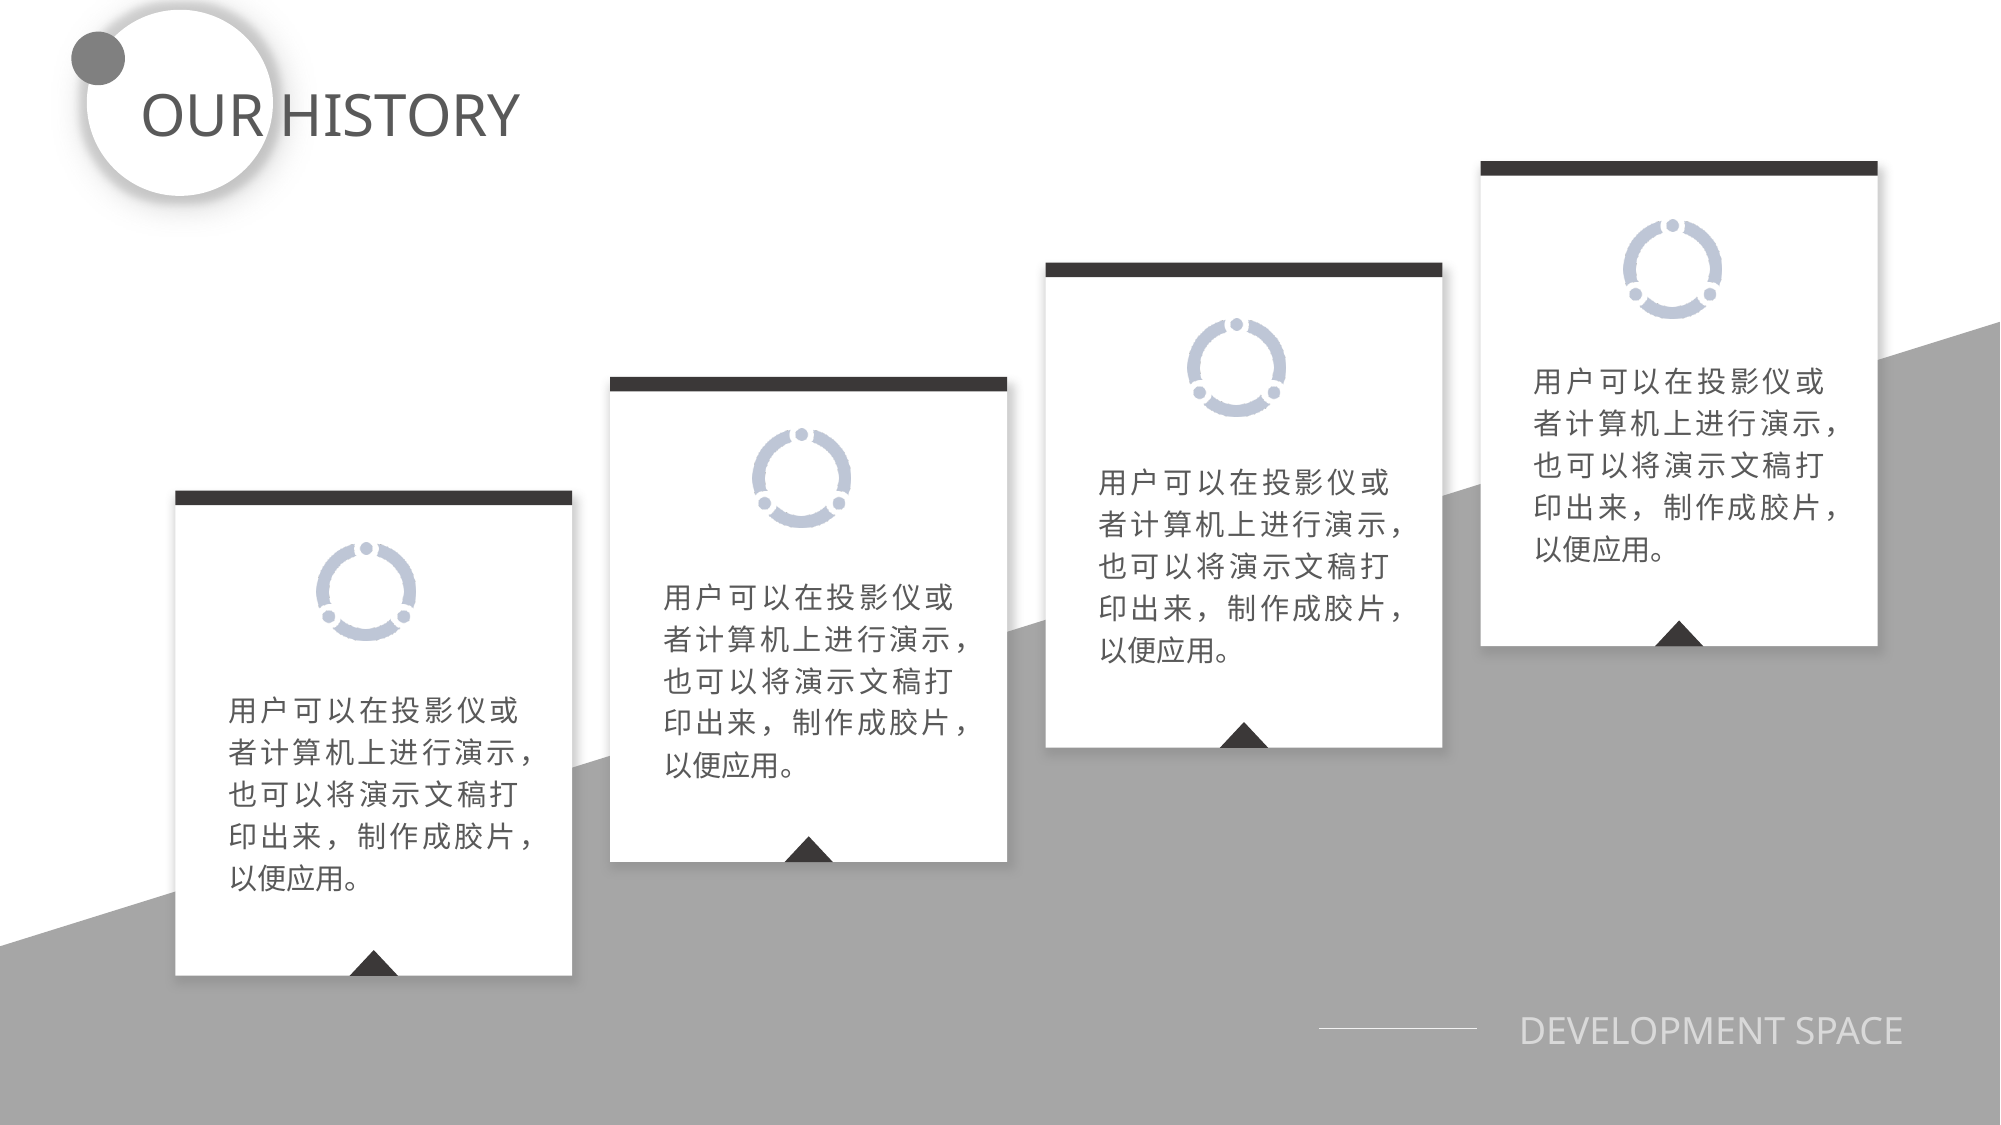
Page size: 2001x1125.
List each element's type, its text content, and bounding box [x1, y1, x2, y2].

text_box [175, 490, 573, 976]
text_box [610, 376, 1008, 863]
picture [1622, 219, 1722, 319]
picture [1187, 318, 1286, 417]
text_box OUR HISTORY [275, 78, 608, 149]
text_box DEVELOPMENT SPACE [1518, 1007, 1986, 1053]
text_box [1045, 262, 1443, 748]
text_box [0, 320, 2000, 1125]
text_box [1480, 161, 1878, 647]
picture [752, 428, 851, 528]
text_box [61, 3, 275, 190]
picture [316, 542, 416, 641]
